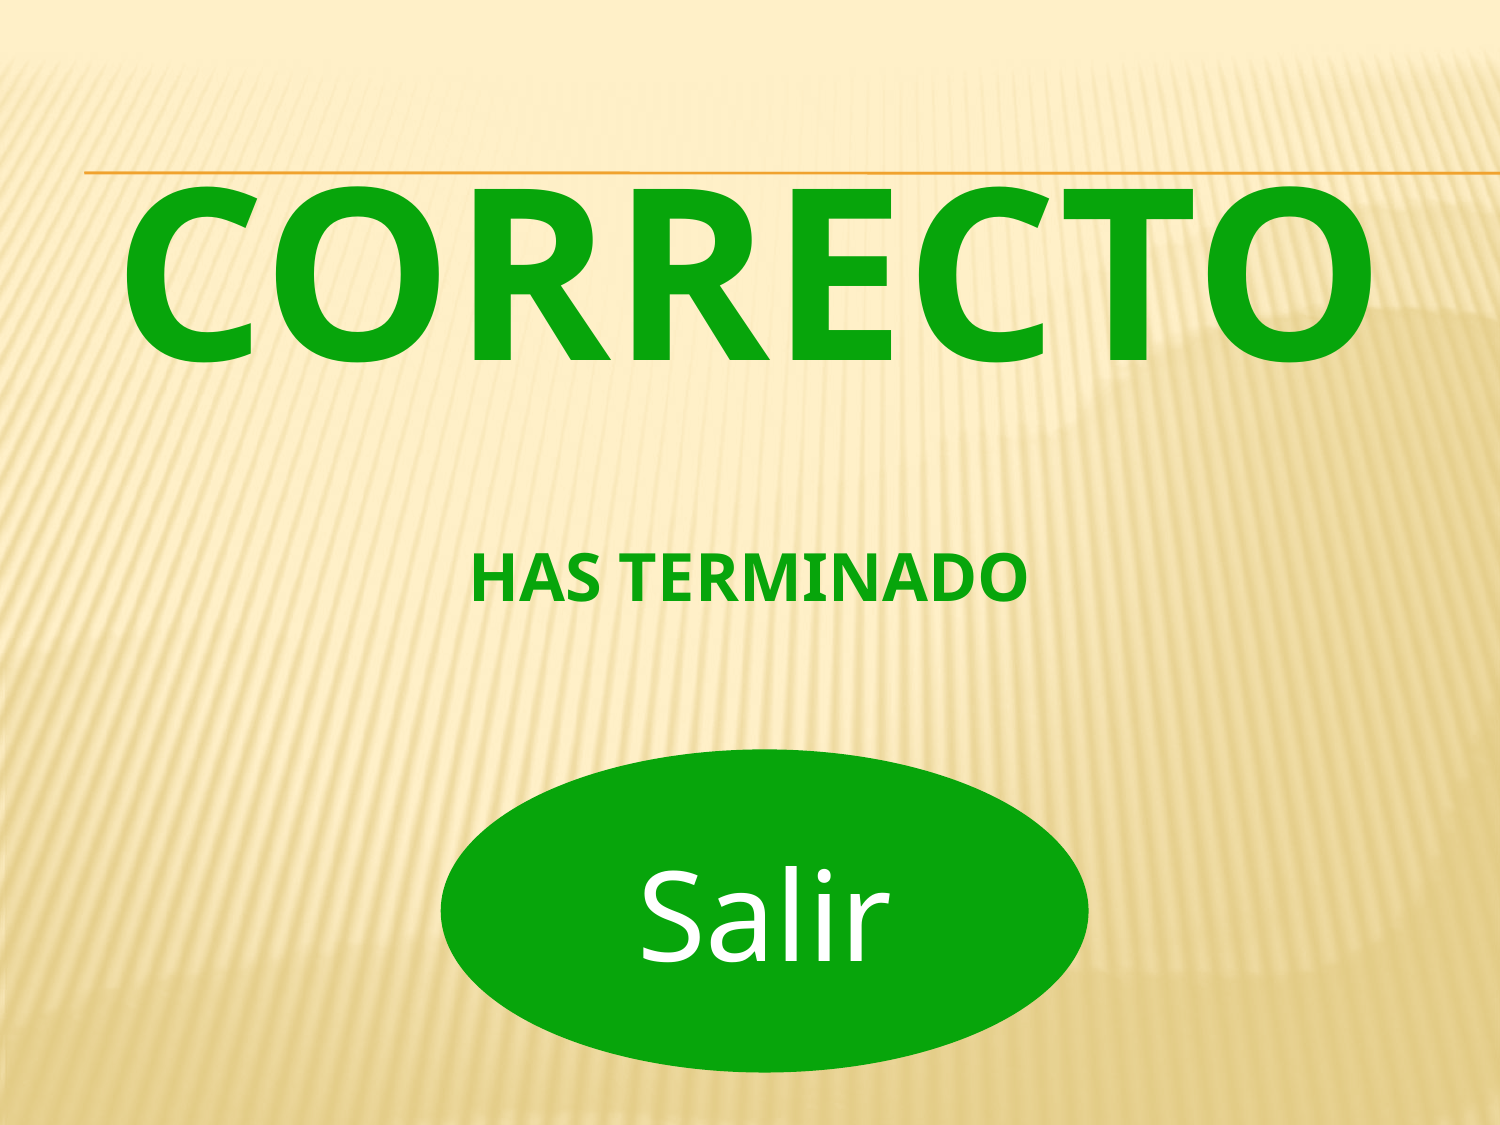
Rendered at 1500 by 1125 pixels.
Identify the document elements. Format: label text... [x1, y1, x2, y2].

text_box Salir [440, 749, 1089, 1073]
text_box HAS TERMINADO [0, 527, 1500, 622]
text_box CORRECTO [0, 113, 1500, 416]
